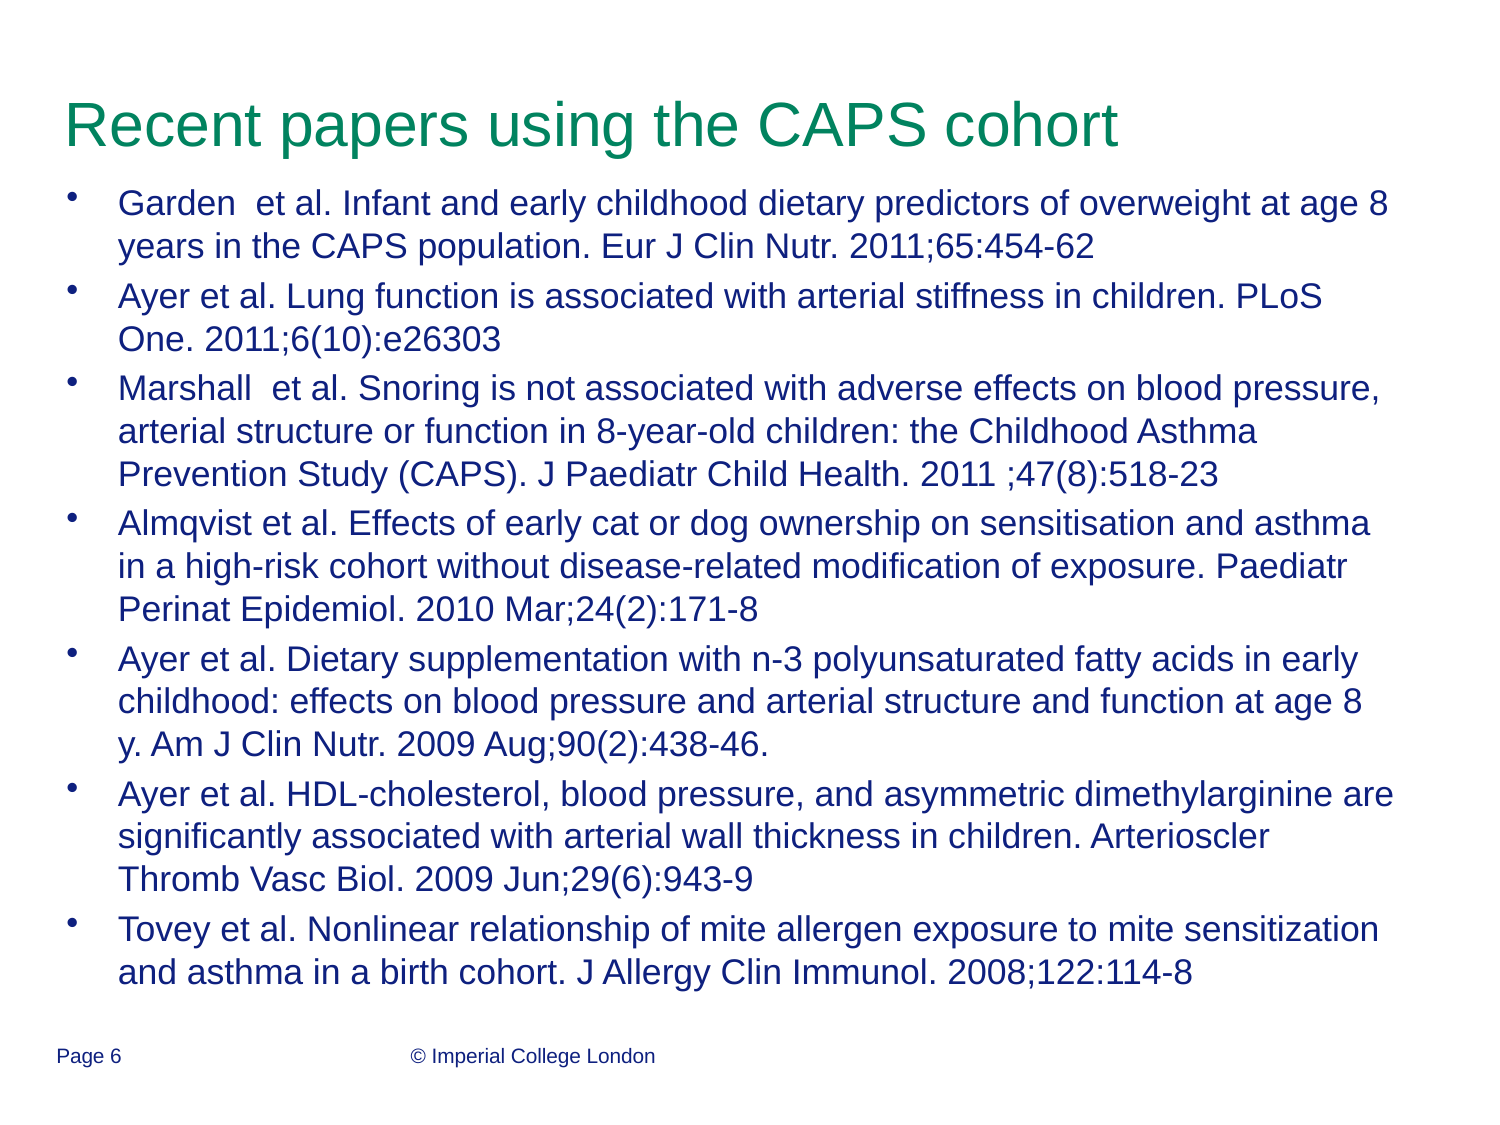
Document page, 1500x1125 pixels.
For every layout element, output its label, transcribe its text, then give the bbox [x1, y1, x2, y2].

list Garden et al. Infant and early childhood dietary predictors of overweight at age 8 years in the CAPS population. Eur J Clin Nutr. 2011;65:454-62 Ayer et al. Lung function is associated with arterial stiffness in children. PLoS One. 2011;6(10):e26303 Marshall et al. Snoring is not associated with adverse effects on blood pressure, arterial structure or function in 8-year-old children: the Childhood Asthma Prevention Study (CAPS). J Paediatr Child Health. 2011 ;47(8):518-23 Almqvist et al. Effects of early cat or dog ownership on sensitisation and asthma in a high-risk cohort without disease-related modification of exposure. Paediatr Perinat Epidemiol. 2010 Mar;24(2):171-8 Ayer et al. Dietary supplementation with n-3 polyunsaturated fatty acids in early childhood: effects on blood pressure and arterial structure and function at age 8 y. Am J Clin Nutr. 2009 Aug;90(2):438-46. Ayer et al. HDL-cholesterol, blood pressure, and asymmetric dimethylarginine are significantly associated with arterial wall thickness in children. Arterioscler Thromb Vasc Biol. 2009 Jun;29(6):943-9 Tovey et al. Nonlinear relationship of mite allergen exposure to mite sensitization and asthma in a birth cohort. J Allergy Clin Immunol. 2008;122:114-8 [51, 172, 1412, 1067]
footer © Imperial College London [395, 1034, 871, 1114]
title Recent papers using the CAPS cohort [48, 27, 1325, 216]
slide_number Page 6 [40, 1034, 392, 1114]
